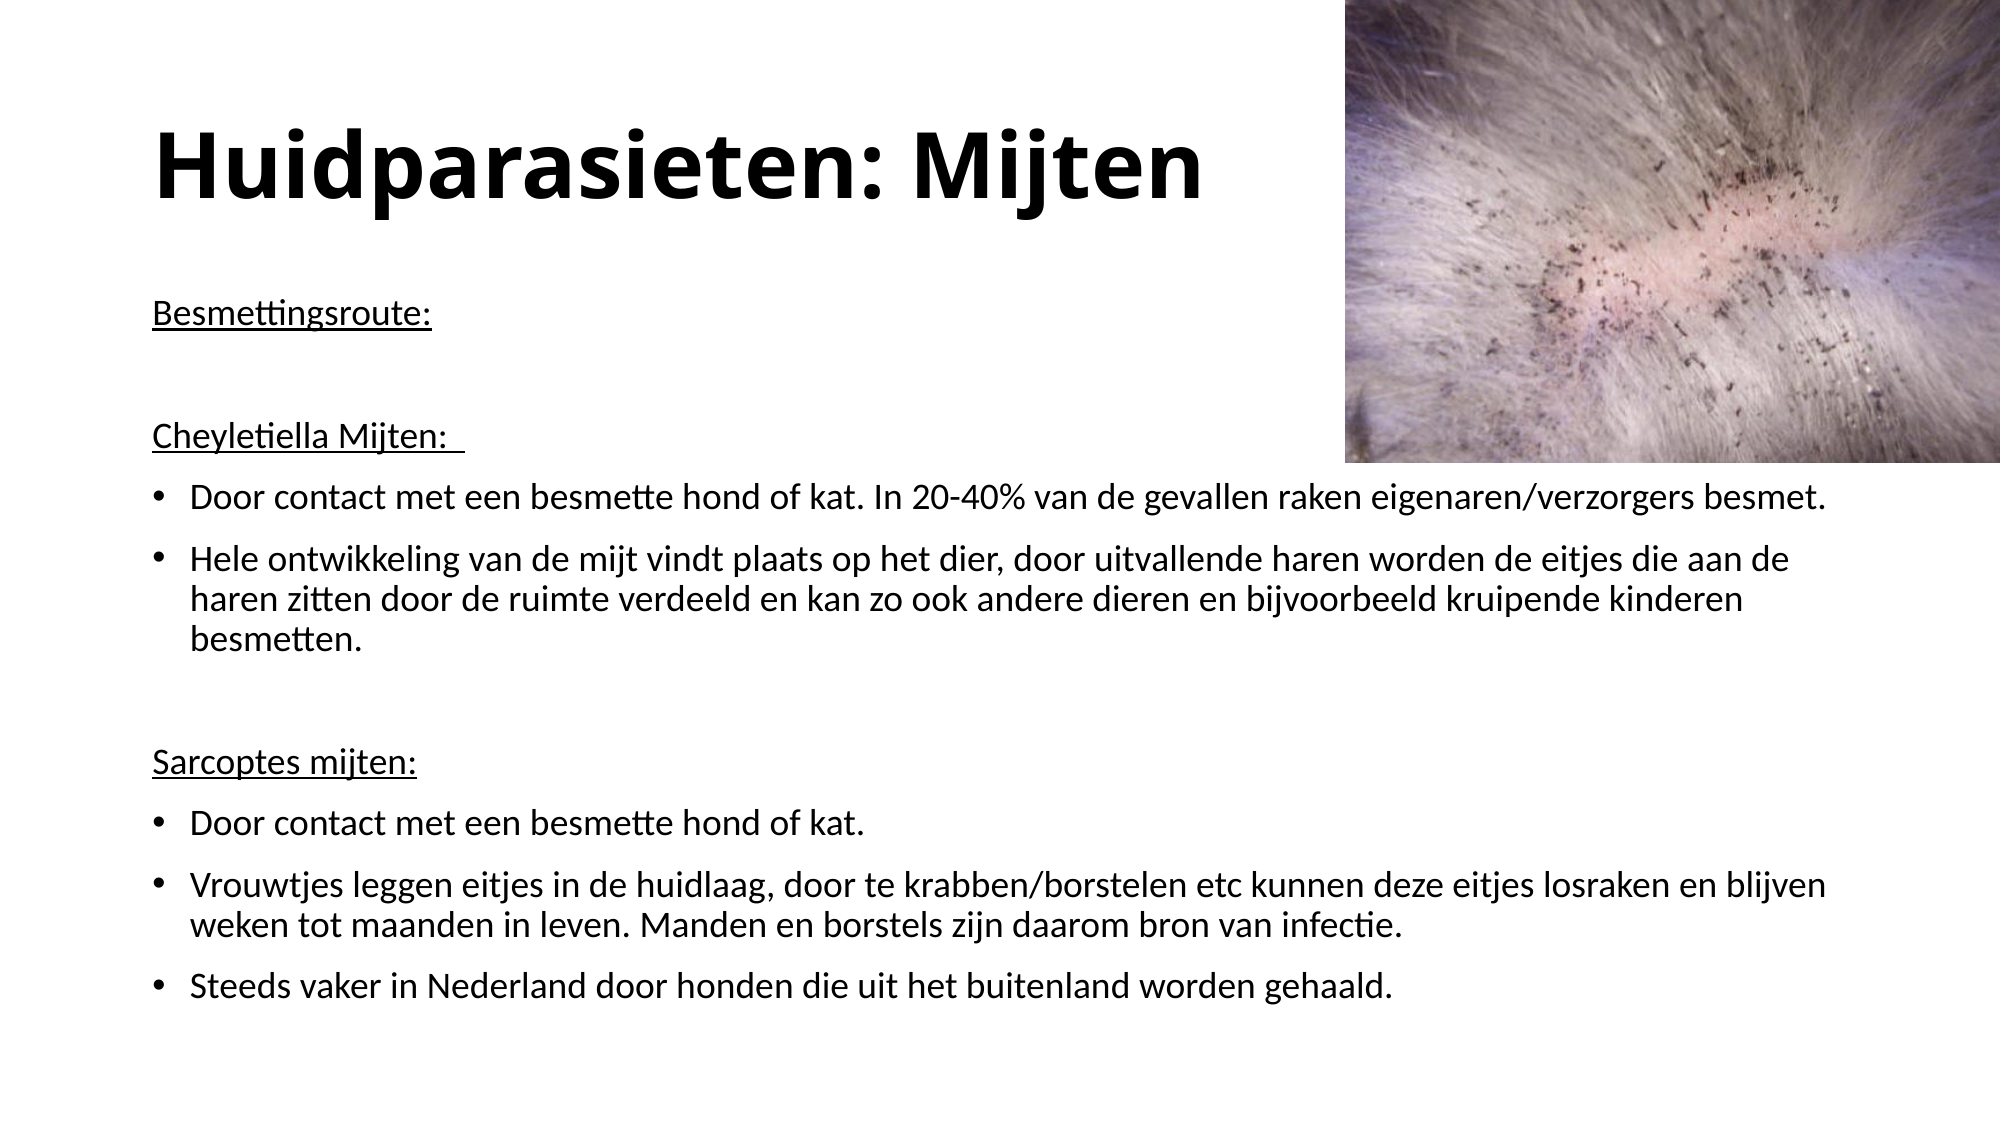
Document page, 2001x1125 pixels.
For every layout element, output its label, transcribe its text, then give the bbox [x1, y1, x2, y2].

list Besmettingsroute: Cheyletiella Mijten: Door contact met een besmette hond of kat. In 20-40% van de gevallen raken eigenaren/verzorgers besmet. Hele ontwikkeling van de mijt vindt plaats op het dier, door uitvallende haren worden de eitjes die aan de haren zitten door de ruimte verdeeld en kan zo ook andere dieren en bijvoorbeeld kruipende kinderen besmetten. Sarcoptes mijten: Door contact met een besmette hond of kat. Vrouwtjes leggen eitjes in de huidlaag, door te krabben/borstelen etc kunnen deze eitjes losraken en blijven weken tot maanden in leven. Manden en borstels zijn daarom bron van infectie. Steeds vaker in Nederland door honden die uit het buitenland worden gehaald. [137, 225, 1901, 1100]
picture [1345, 0, 2000, 463]
title Huidparasieten: Mijten [137, 59, 1345, 225]
